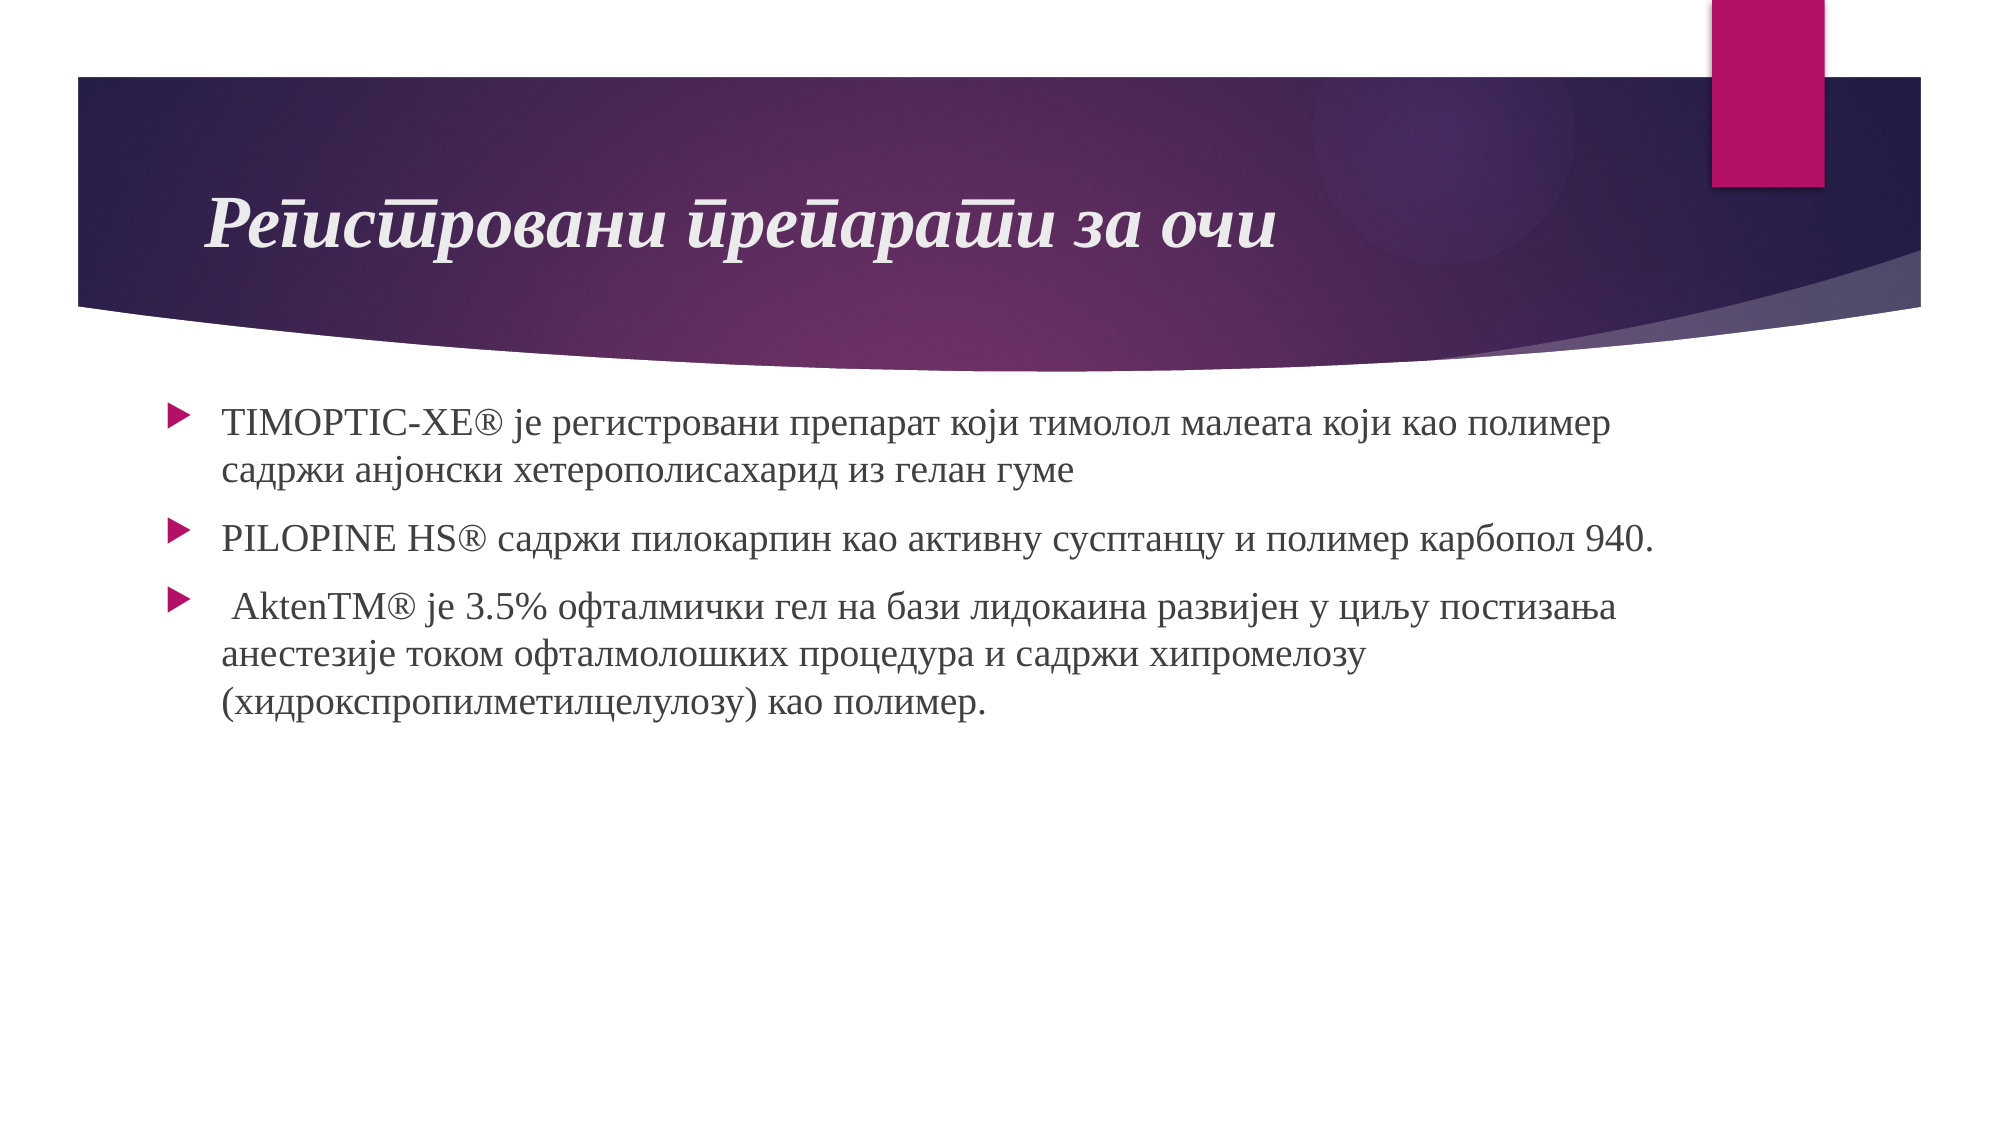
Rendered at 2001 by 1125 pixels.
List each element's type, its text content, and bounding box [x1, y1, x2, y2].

list TIMOPTIC-XE® је регистровани препарат који тимолол малеата који као полимер садржи анјонски хетерополисахарид из гелан гуме PILOPINE HS® садржи пилокарпин као активну сусптанцу и полимер карбопол 940. AktenTM® је 3.5% офталмички гел на бази лидокаина развијен у циљу постизања анестезије током офталмолошких процедура и садржи хипромелозу (хидрокспропилметилцелулозу) као полимер. [149, 388, 1747, 950]
title Регистровани препарати за очи [189, 159, 1627, 276]
